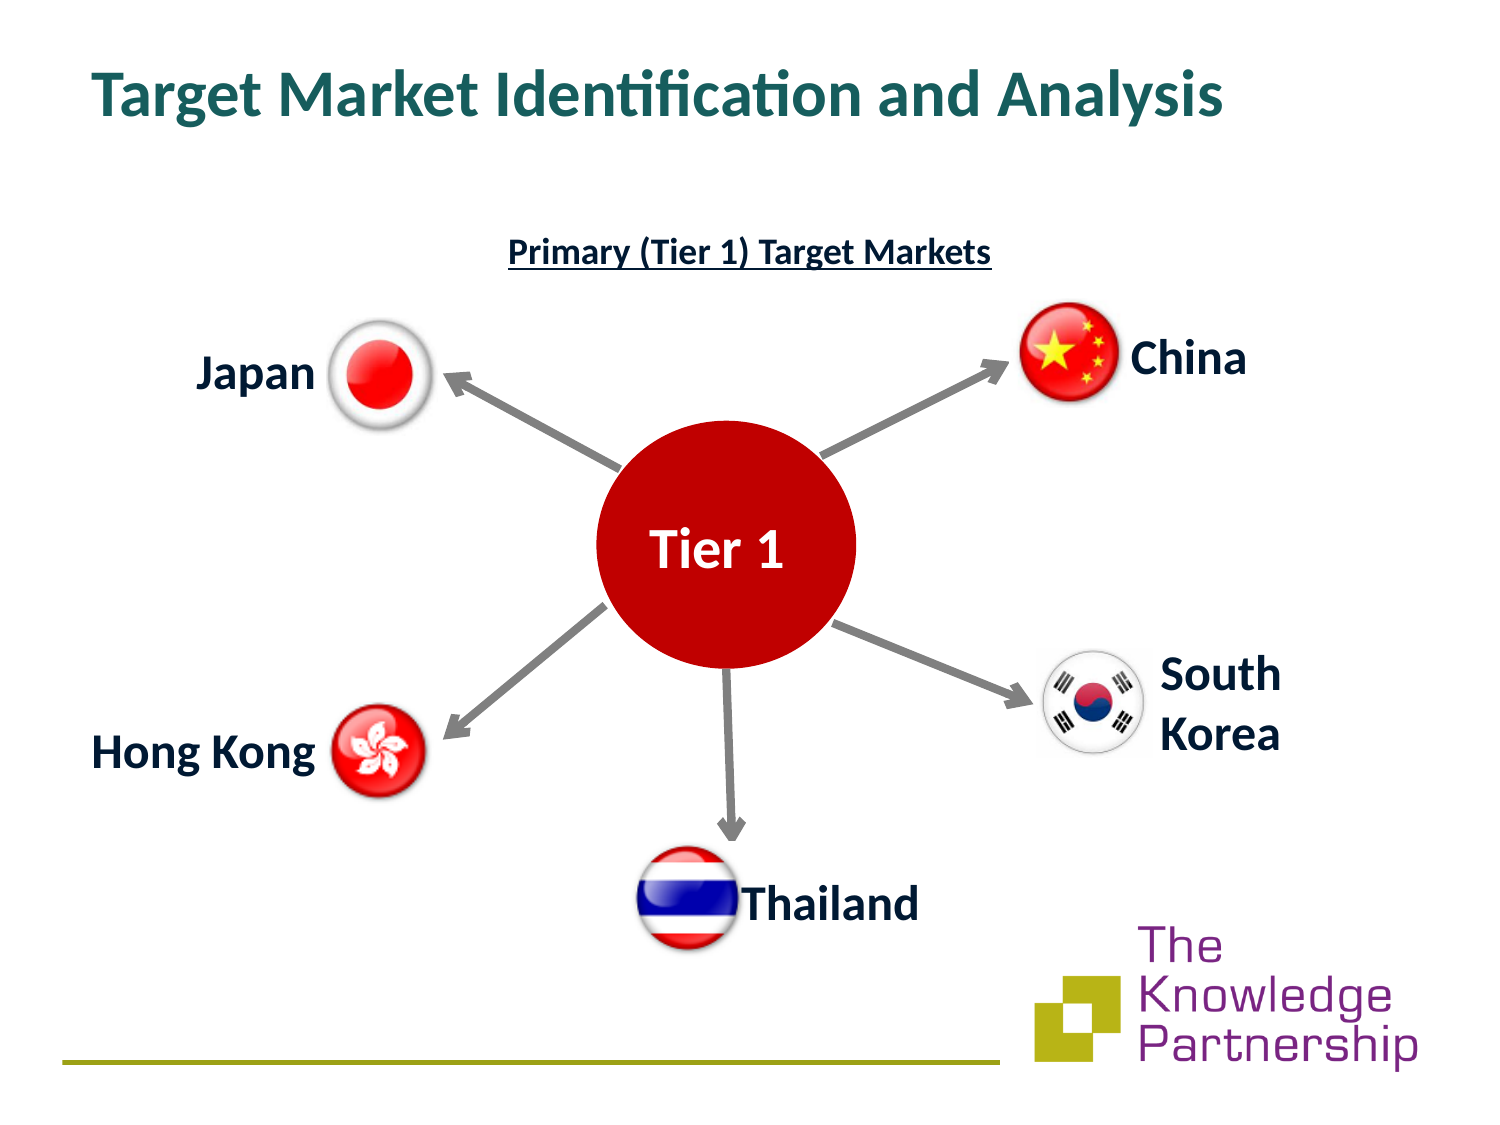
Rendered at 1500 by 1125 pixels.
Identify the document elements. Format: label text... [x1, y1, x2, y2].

picture [324, 701, 434, 806]
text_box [725, 668, 733, 840]
picture [1036, 648, 1153, 758]
list Primary (Tier 1) Target Markets [76, 219, 1424, 315]
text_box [442, 604, 606, 740]
text_box China [1133, 317, 1276, 392]
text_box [832, 622, 1034, 705]
text_box Thailand [752, 862, 963, 938]
picture [326, 316, 438, 436]
text_box Japan [171, 331, 321, 407]
text_box Tier 1 [596, 420, 857, 669]
text_box Target Market Identification and Analysis [76, 42, 1388, 138]
picture [1009, 297, 1128, 408]
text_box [820, 361, 1010, 457]
picture [1025, 922, 1427, 1077]
picture [627, 841, 747, 960]
text_box Hong Kong [76, 711, 319, 786]
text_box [442, 373, 621, 470]
text_box South Korea [1145, 633, 1306, 769]
